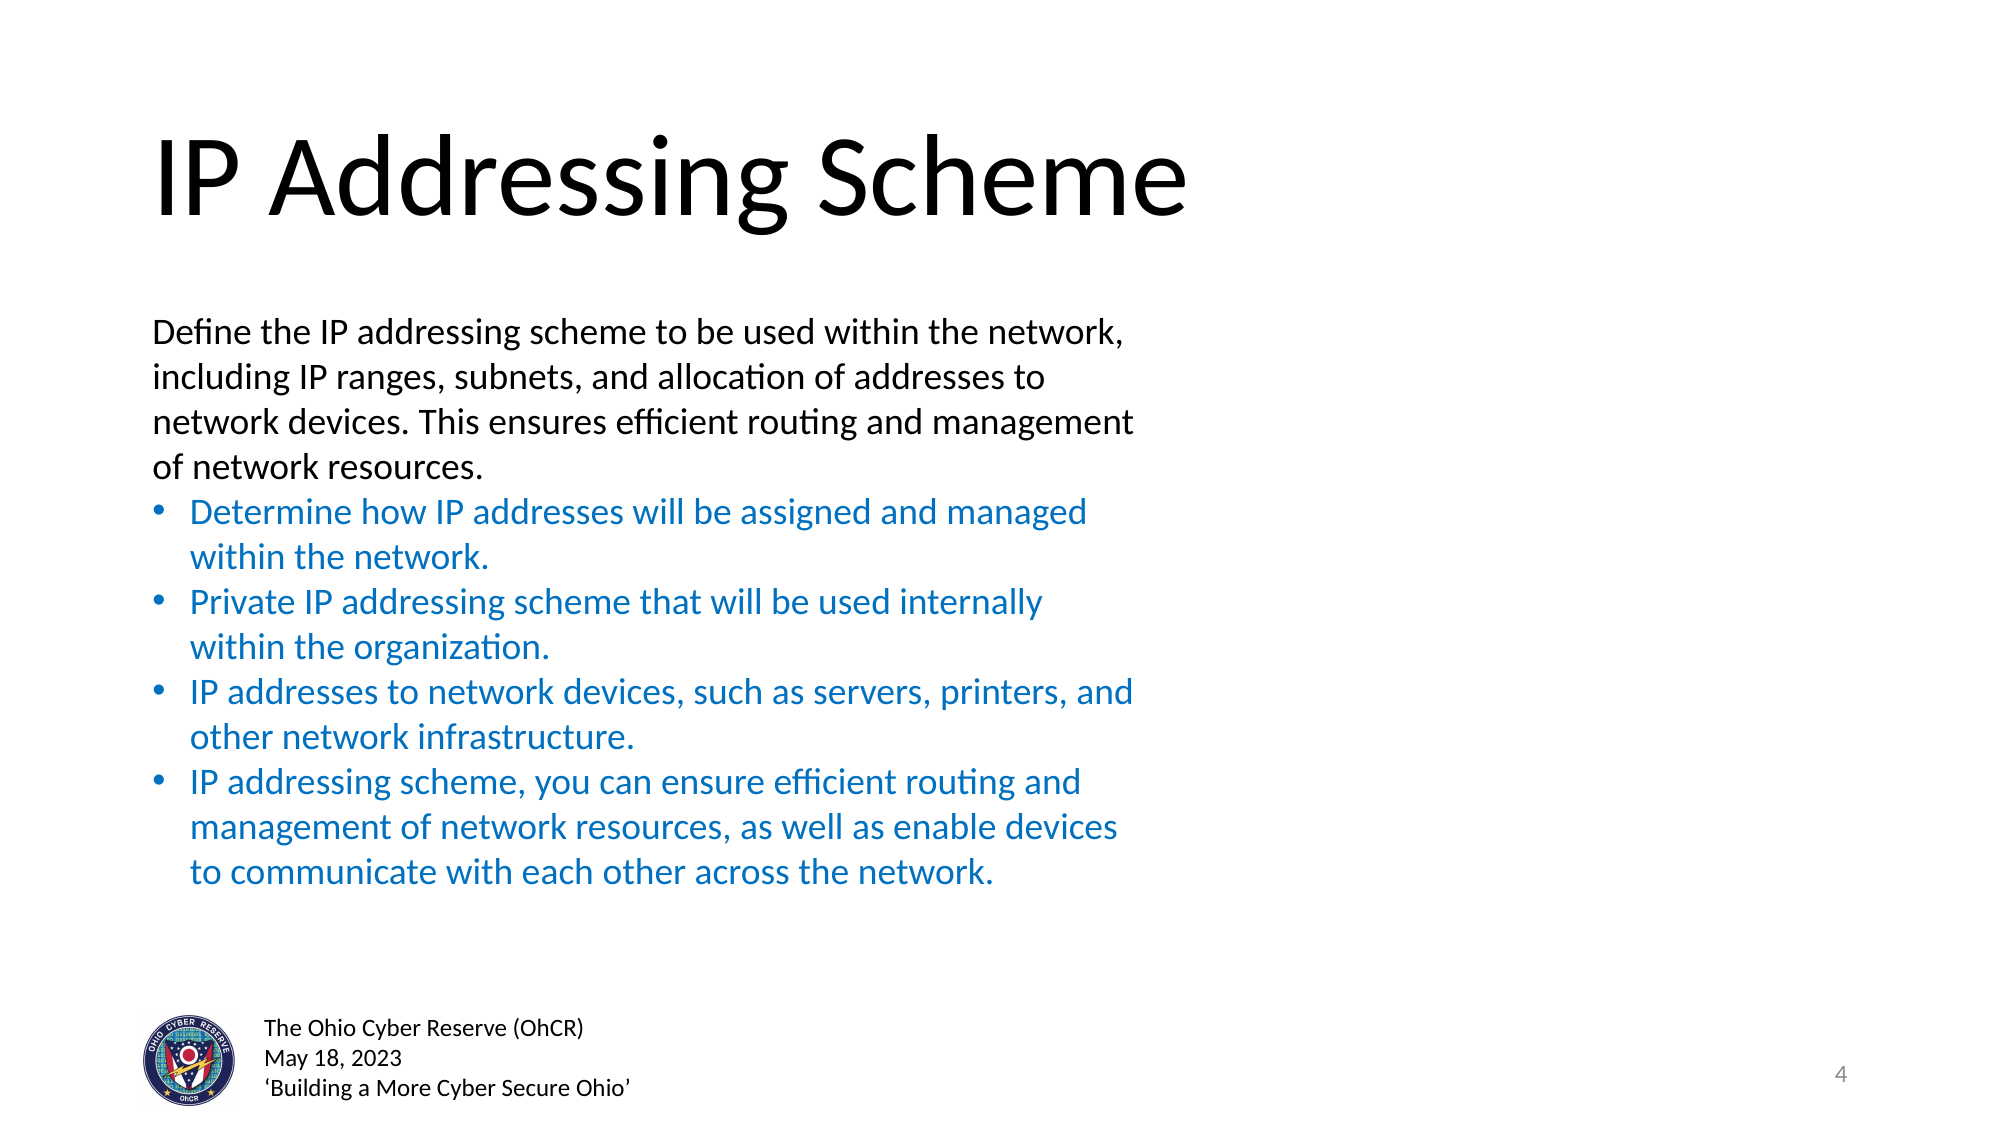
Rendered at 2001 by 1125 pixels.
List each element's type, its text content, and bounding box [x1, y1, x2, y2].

title IP Addressing Scheme [137, 59, 1863, 278]
picture [140, 1013, 238, 1108]
slide_number 4 [1412, 1042, 1863, 1103]
text_box The Ohio Cyber Reserve (OhCR) May 18, 2023 ‘Building a More Cyber Secure Ohio’ [249, 1004, 647, 1109]
list Define the IP addressing scheme to be used within the network, including IP ranges, subnets, and allocation of addresses to network devices. This ensures efficient routing and management of network resources. Determine how IP addresses will be assigned and managed within the network. Private IP addressing scheme that will be used internally within the organization. IP addresses to network devices, such as servers, printers, and other network infrastructure. IP addressing scheme, you can ensure efficient routing and management of network resources, as well as enable devices to communicate with each other across the network. [137, 299, 1154, 1005]
